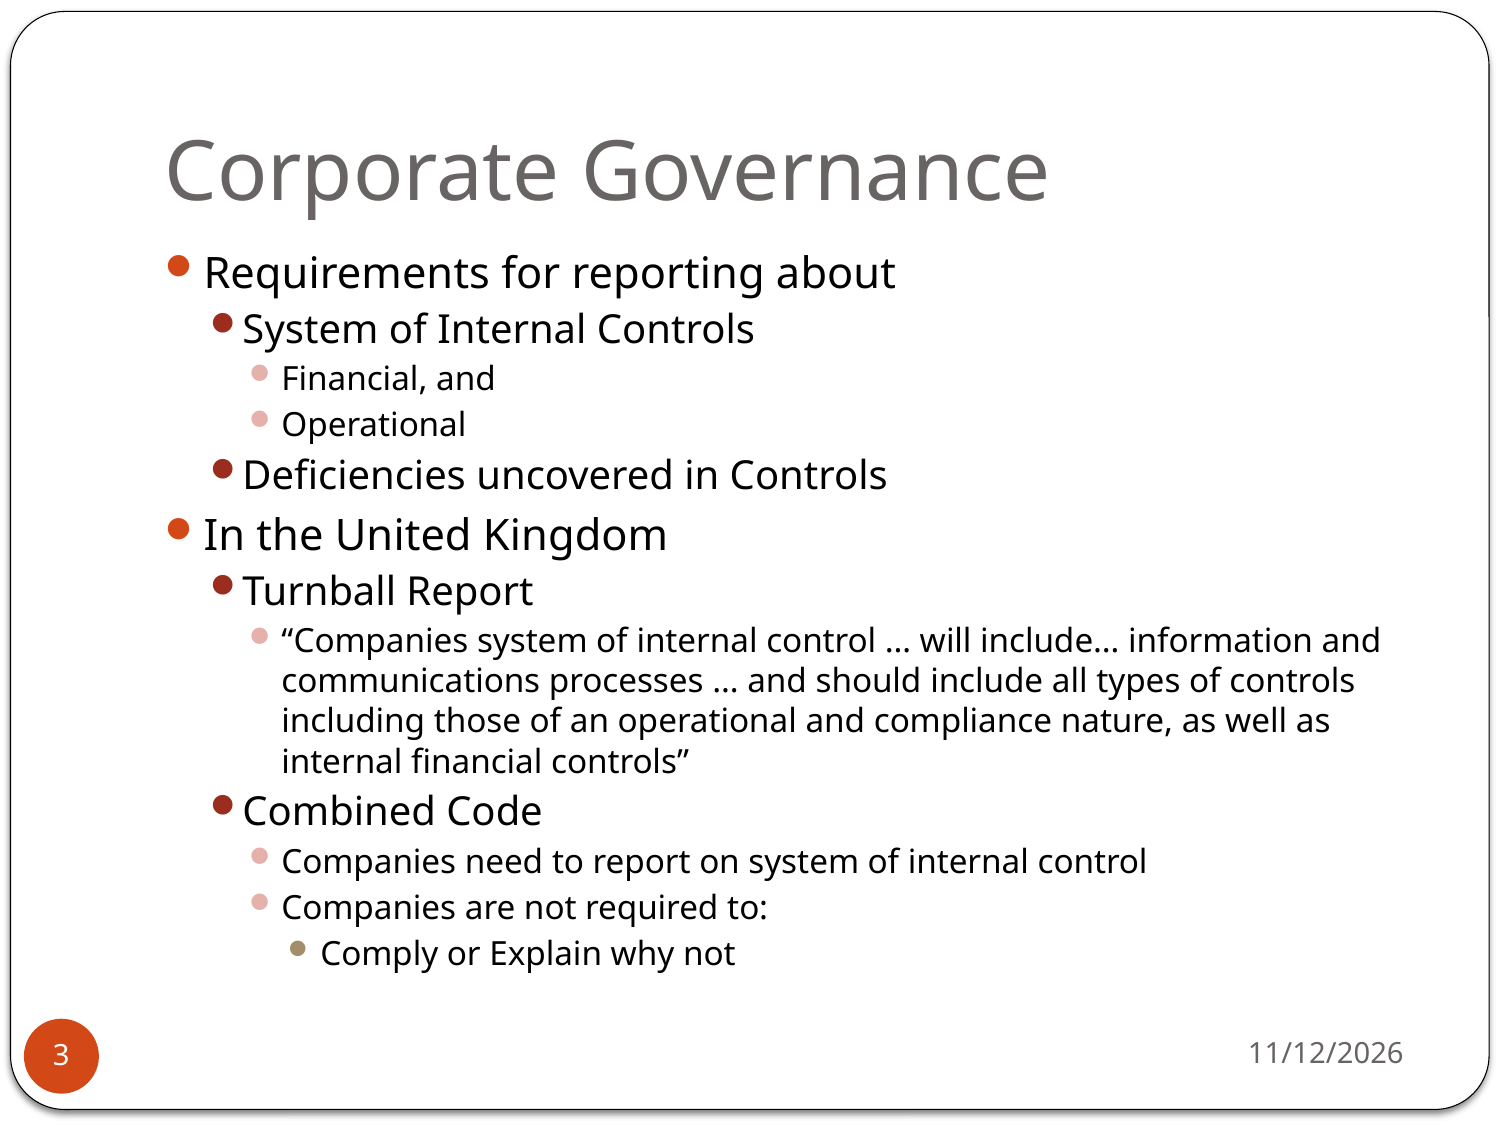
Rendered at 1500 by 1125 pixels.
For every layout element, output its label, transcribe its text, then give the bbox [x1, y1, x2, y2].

title Corporate Governance [150, 45, 1425, 233]
slide_number 3 [23, 1018, 99, 1094]
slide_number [1012, 1015, 1419, 1094]
list Requirements for reporting about System of Internal Controls Financial, and Operational Deficiencies uncovered in Controls In the United Kingdom Turnball Report “Companies system of internal control … will include… information and communications processes … and should include all types of controls including those of an operational and compliance nature, as well as internal financial controls” Combined Code Companies need to report on system of internal control Companies are not required to: Comply or Explain why not [150, 237, 1425, 988]
